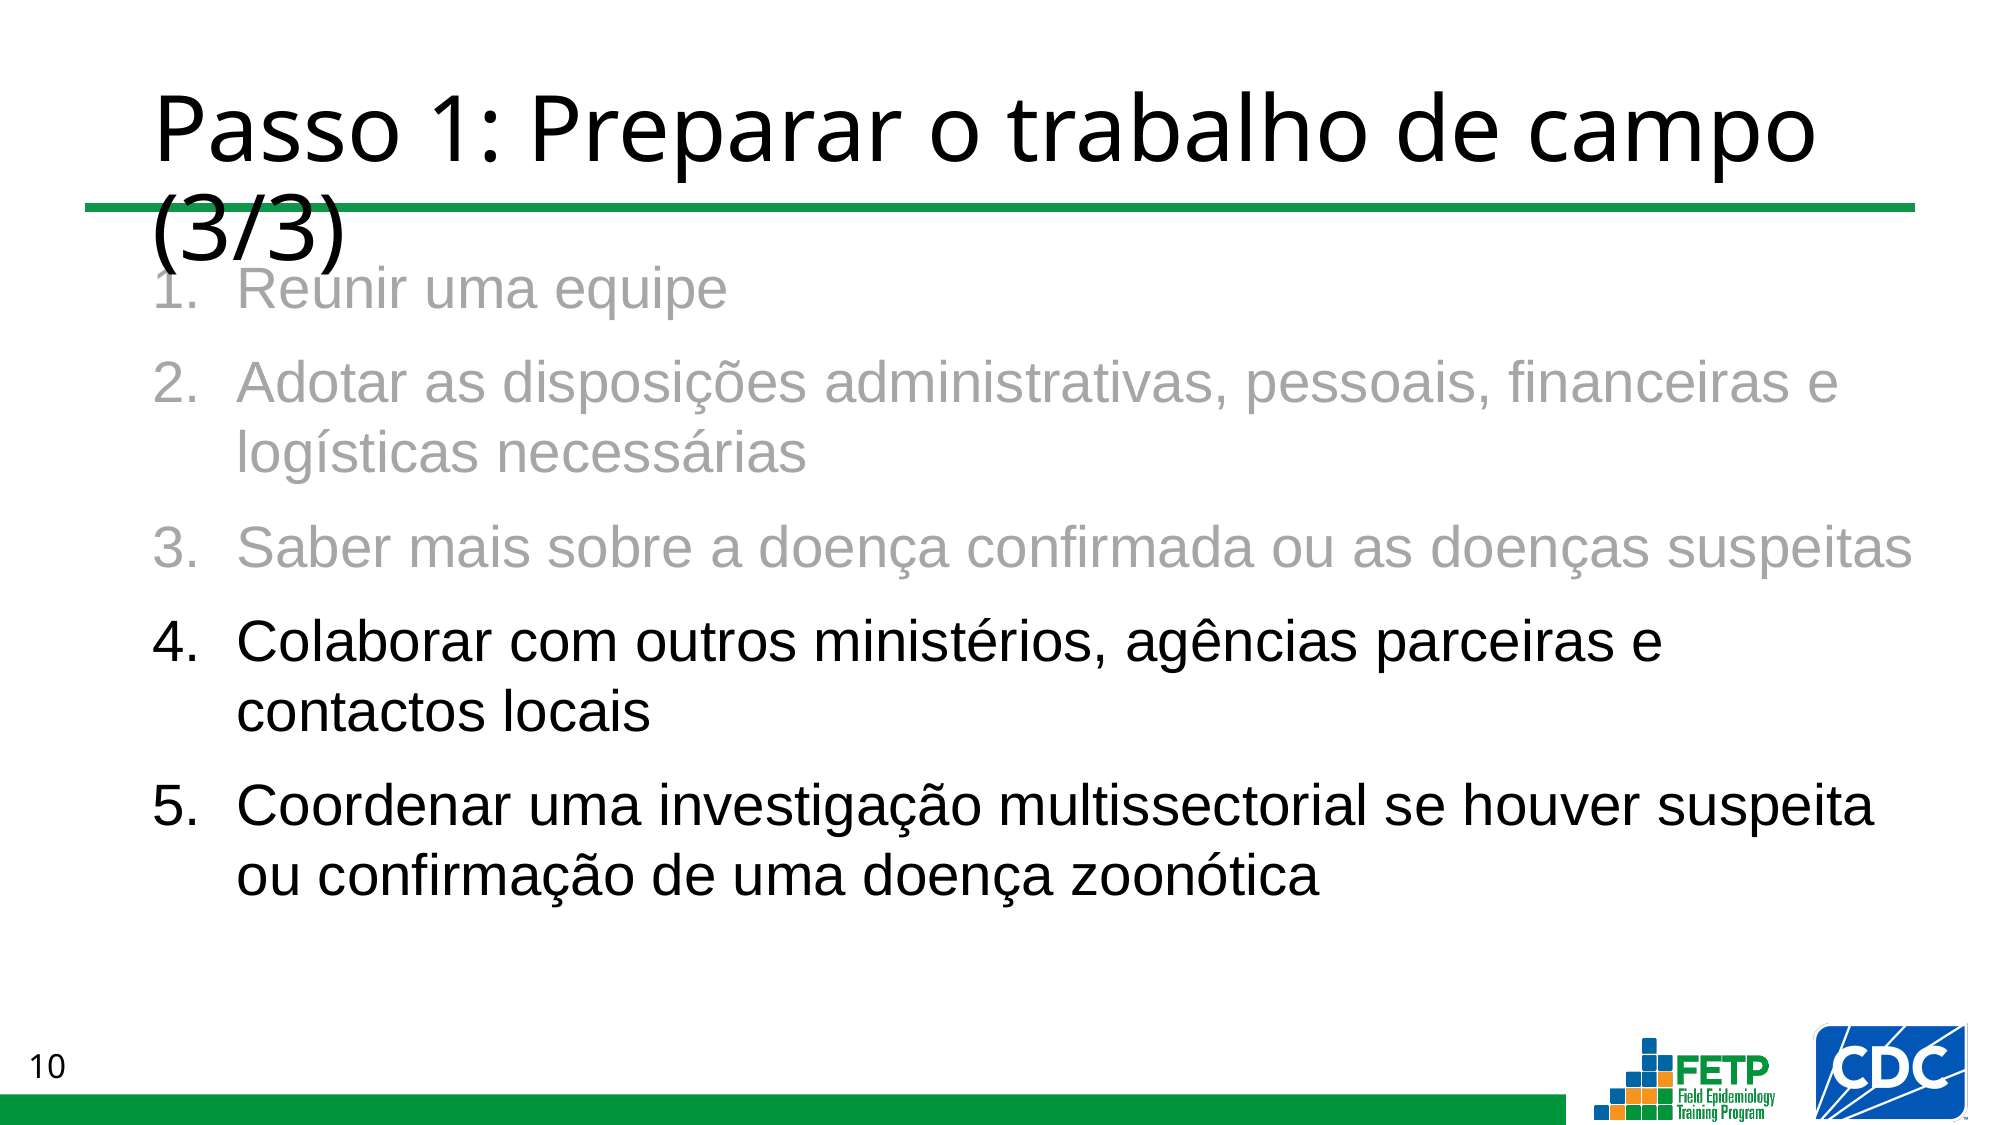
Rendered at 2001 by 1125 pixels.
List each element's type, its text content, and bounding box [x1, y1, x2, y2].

title Passo 1: Preparar o trabalho de campo (3/3) [137, 75, 1952, 207]
picture [1813, 1023, 1968, 1122]
list Reunir uma equipe Adotar as disposições administrativas, pessoais, financeiras e logísticas necessárias Saber mais sobre a doença confirmada ou as doenças suspeitas Colaborar com outros ministérios, agências parceiras e contactos locais Coordenar uma investigação multissectorial se houver suspeita ou confirmação de uma doença zoonótica [137, 242, 1952, 1004]
picture [1594, 1038, 1775, 1122]
